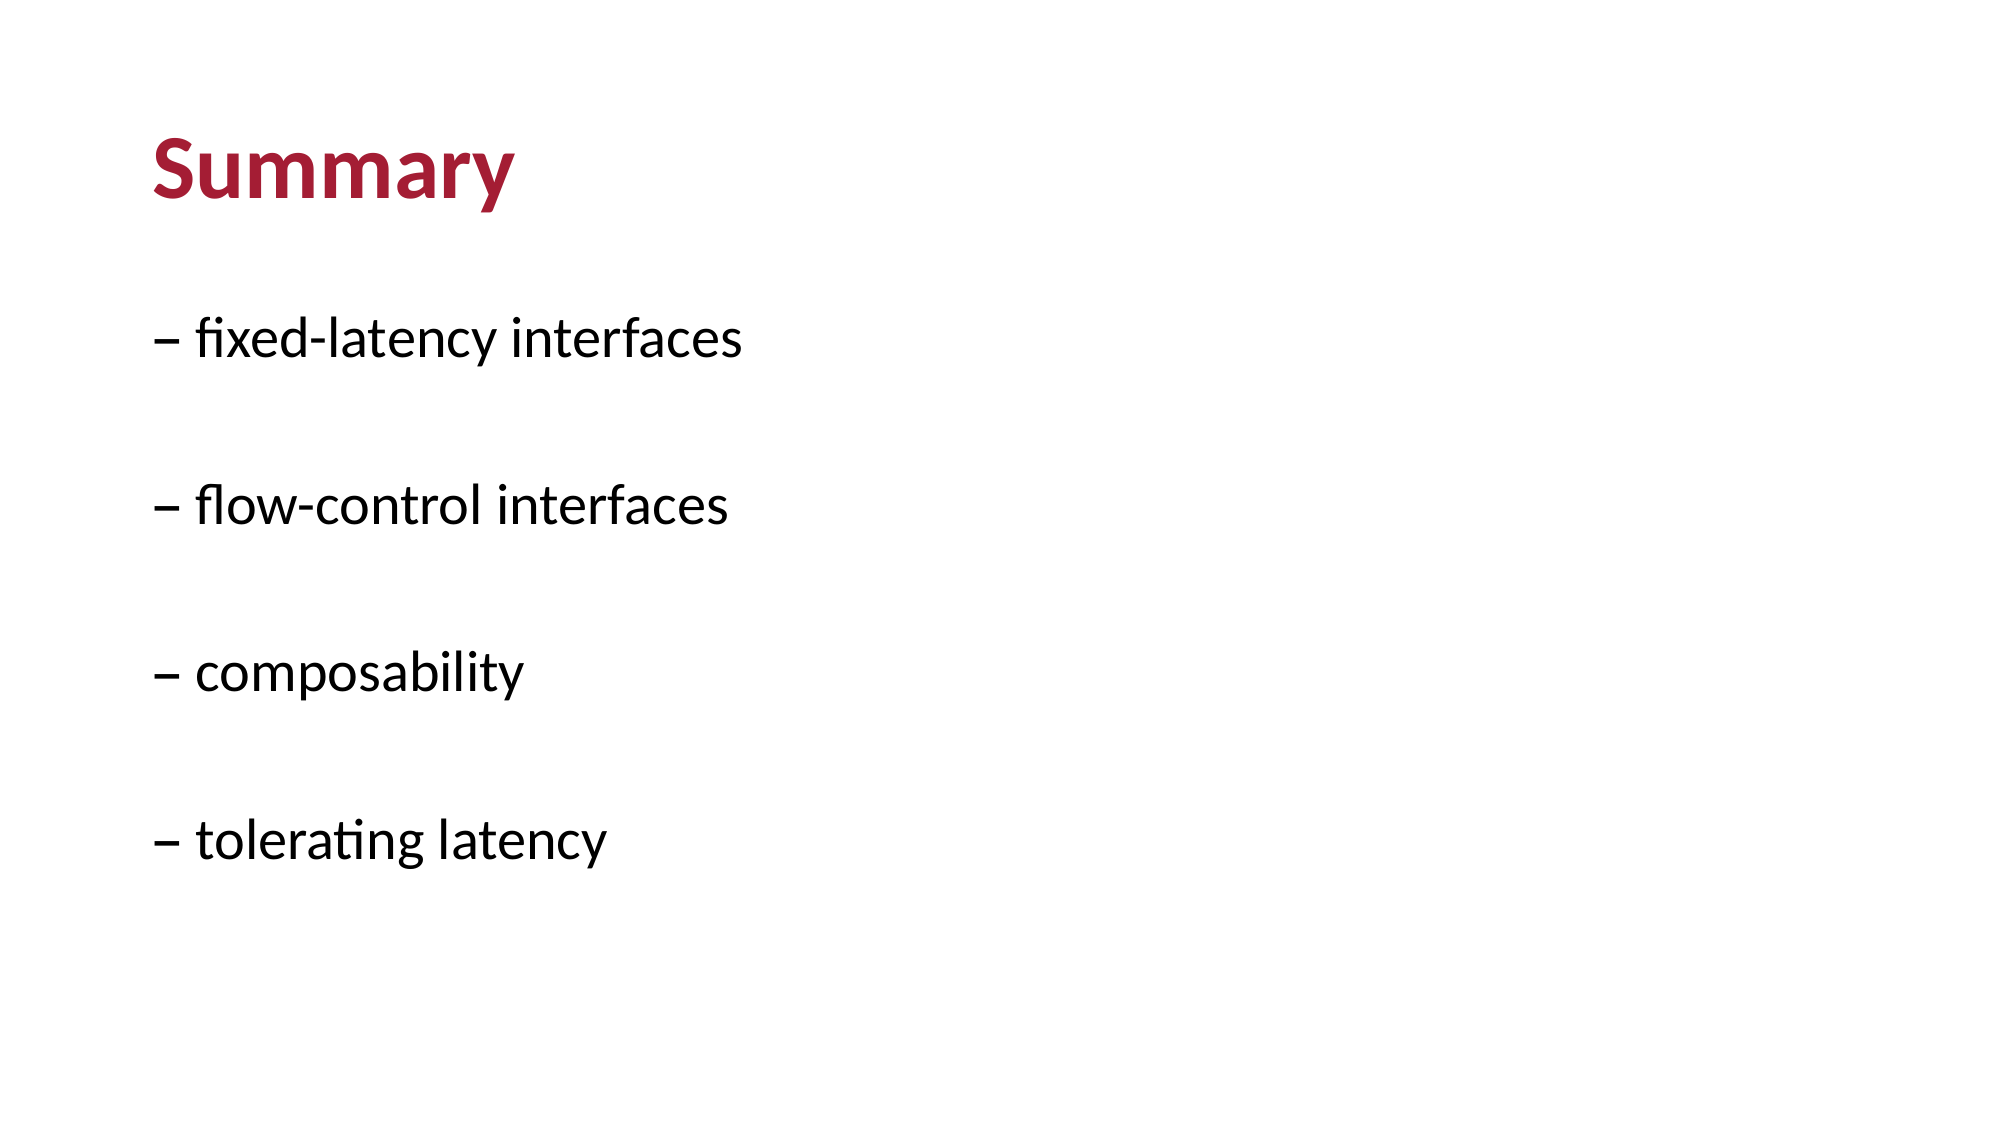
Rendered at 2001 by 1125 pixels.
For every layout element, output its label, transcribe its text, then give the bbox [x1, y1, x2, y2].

title Summary [137, 59, 1950, 278]
list fixed-latency interfaces flow-control interfaces composability tolerating latency [137, 299, 1863, 1114]
